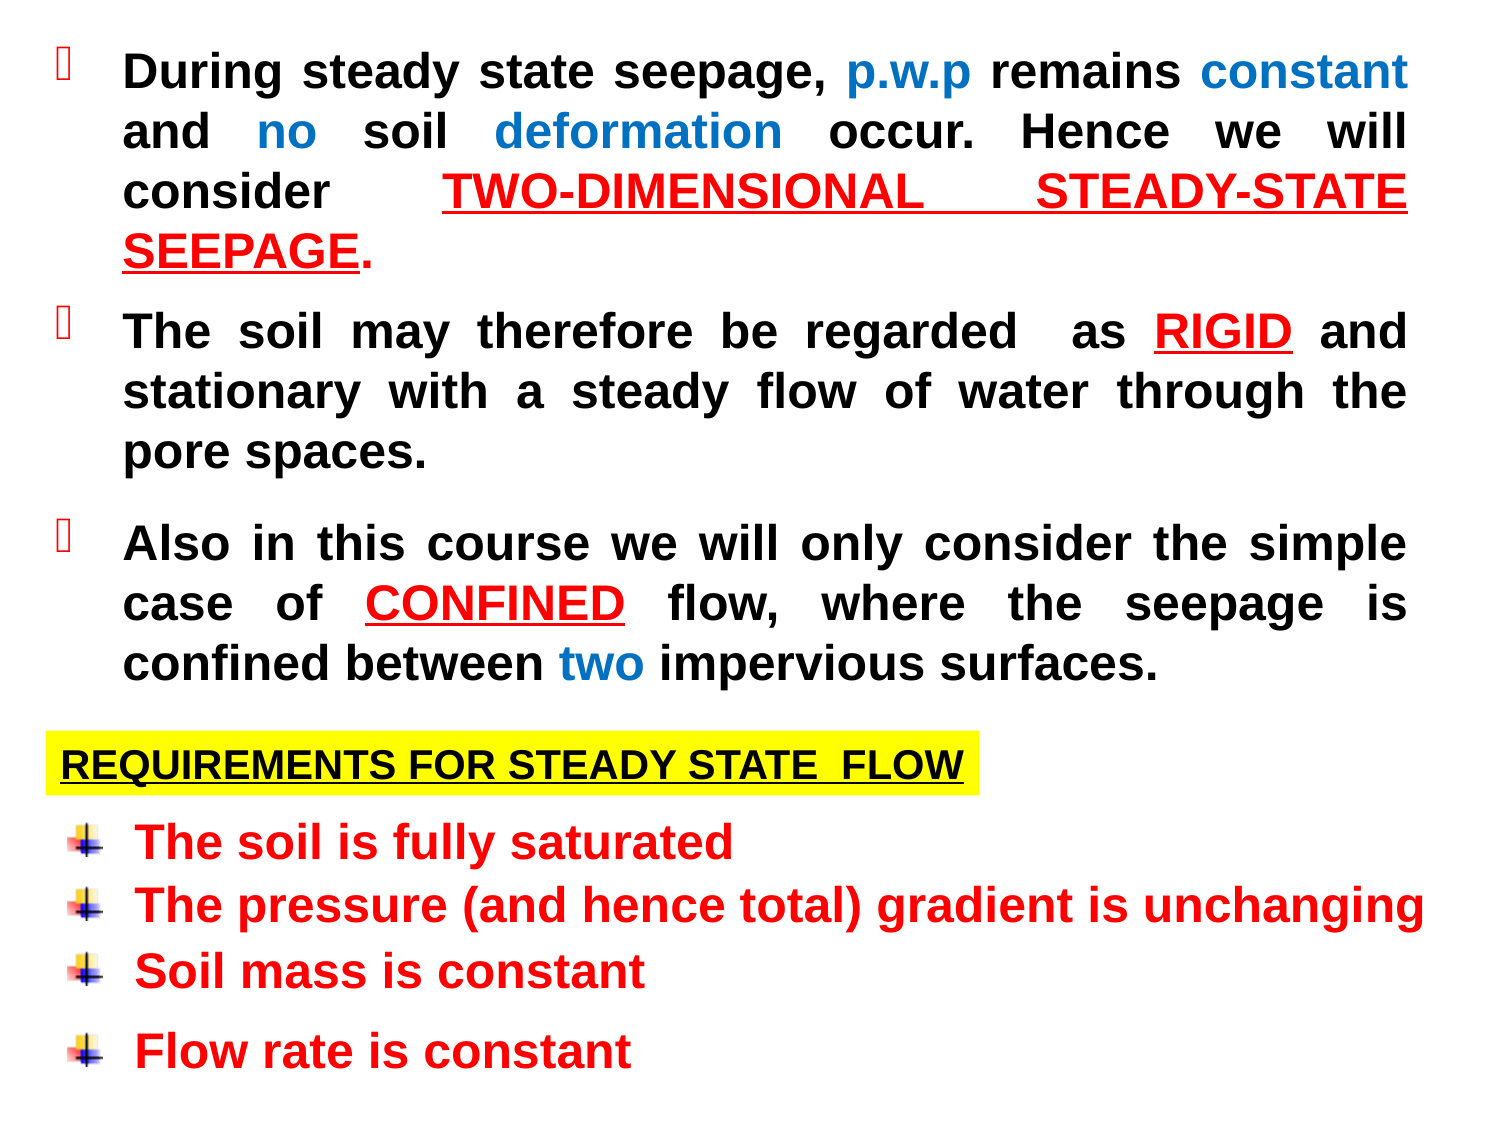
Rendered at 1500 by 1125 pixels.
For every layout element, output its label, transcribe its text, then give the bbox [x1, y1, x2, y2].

text_box Also in this course we will only consider the simple case of CONFINED flow, where the seepage is confined between two impervious surfaces. [41, 503, 1424, 699]
text_box The soil is fully saturated [52, 801, 895, 865]
picture [67, 821, 103, 857]
text_box Flow rate is constant [52, 1011, 809, 1087]
text_box During steady state seepage, p.w.p remains constant and no soil deformation occur. Hence we will consider TWO-DIMENSIONAL STEADY-STATE SEEPAGE. [41, 30, 1424, 286]
text_box Soil mass is constant [52, 930, 998, 1006]
picture [67, 1031, 103, 1067]
picture [67, 950, 103, 986]
text_box REQUIREMENTS FOR STEADY STATE FLOW [45, 730, 980, 796]
text_box The pressure (and hence total) gradient is unchanging [52, 865, 1447, 941]
text_box The soil may therefore be regarded as RIGID and stationary with a steady flow of water through the pore spaces. [41, 290, 1424, 486]
picture [67, 885, 103, 921]
